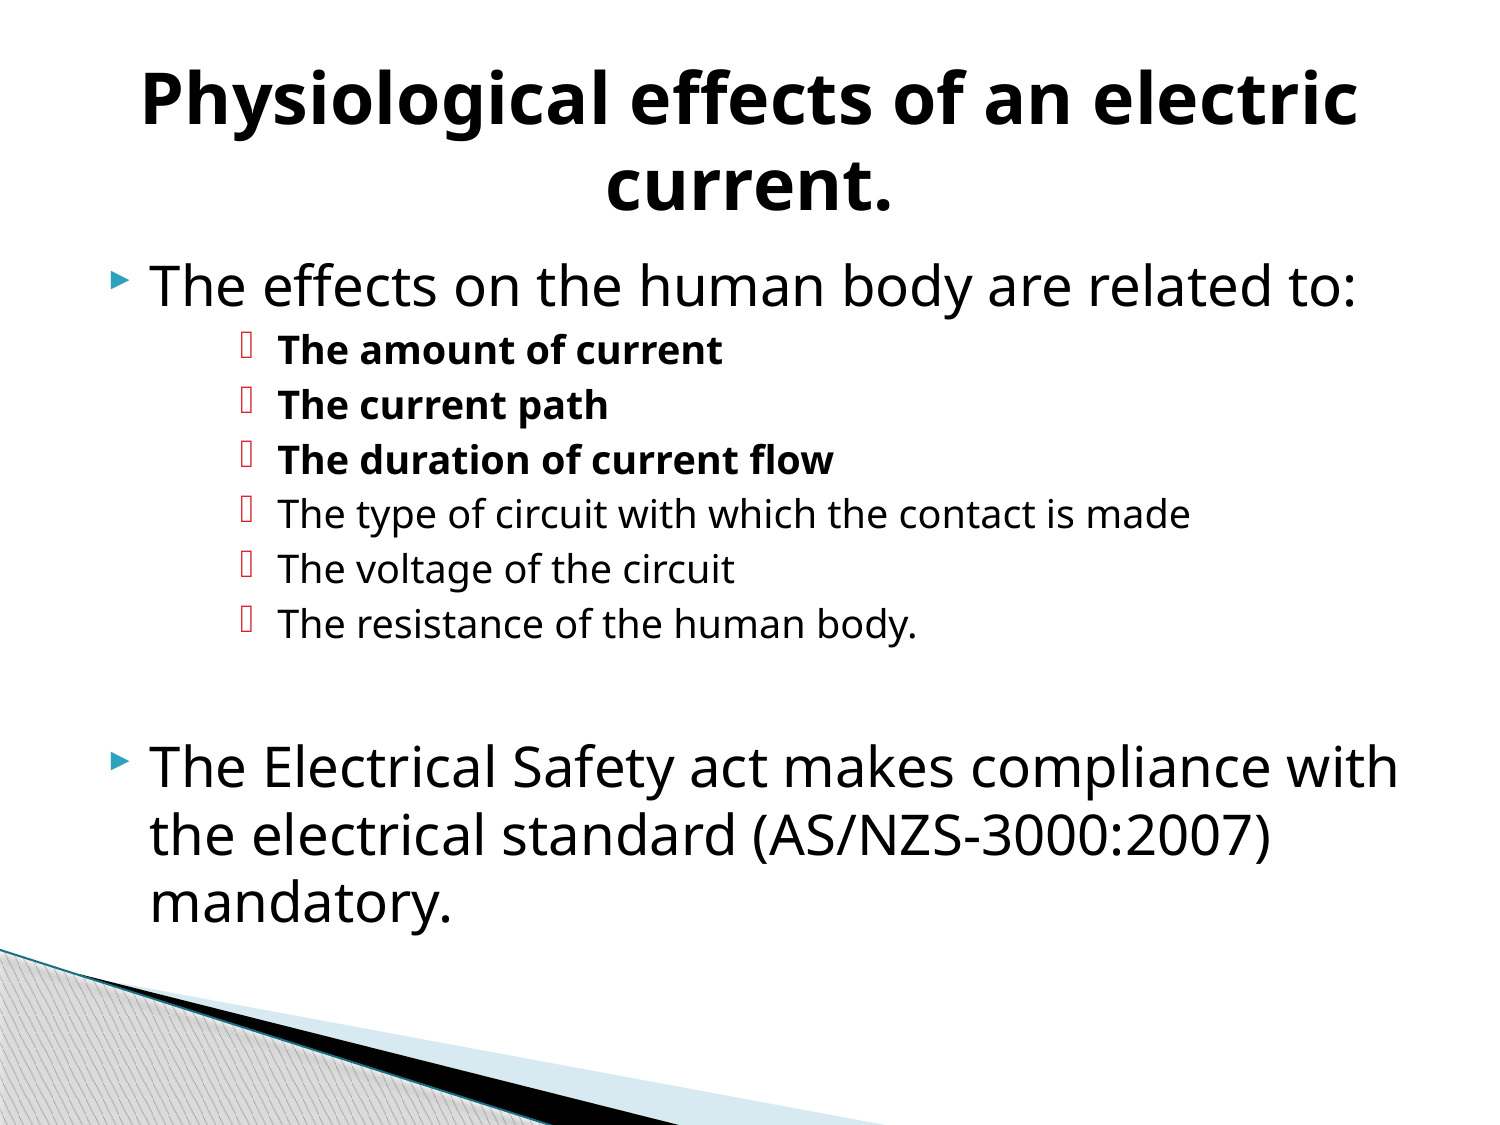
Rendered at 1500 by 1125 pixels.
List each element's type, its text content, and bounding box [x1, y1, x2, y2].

list The effects on the human body are related to: The amount of current The current path The duration of current flow The type of circuit with which the contact is made The voltage of the circuit The resistance of the human body. The Electrical Safety act makes compliance with the electrical standard (AS/NZS-3000:2007) mandatory. [75, 243, 1425, 986]
title Physiological effects of an electric current. [75, 45, 1425, 233]
